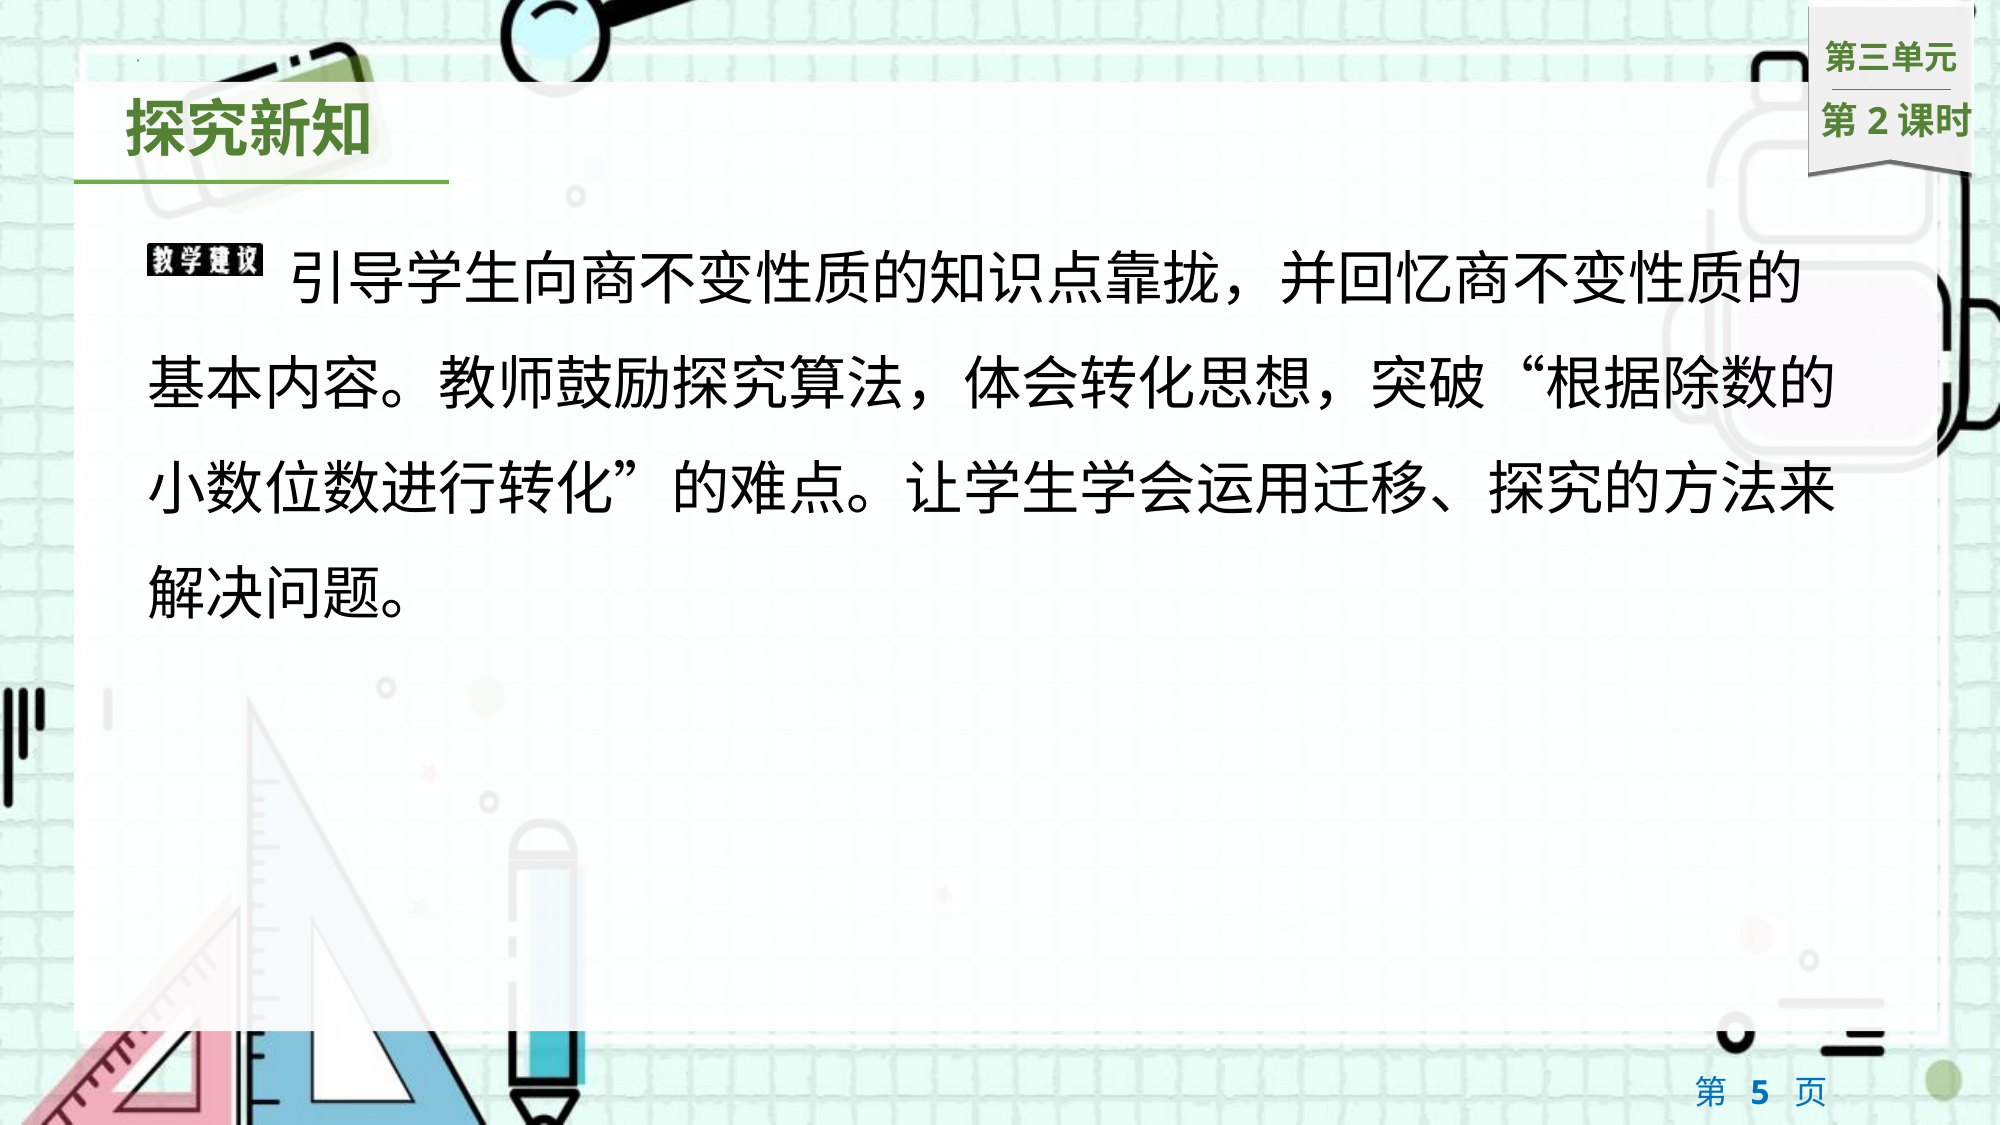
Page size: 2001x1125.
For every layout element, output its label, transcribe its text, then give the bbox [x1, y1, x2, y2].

picture [1938, 168, 1971, 176]
text_box 引导学生向商不变性质的知识点靠拢，并回忆商不变性质的基本内容。教师鼓励探究算法，体会转化思想，突破“根据除数的小数位数进行转化”的难点。让学生学会运用迁移、探究的方法来解决问题。 [147, 206, 1853, 627]
picture [0, 0, 2000, 1125]
picture [147, 243, 263, 276]
